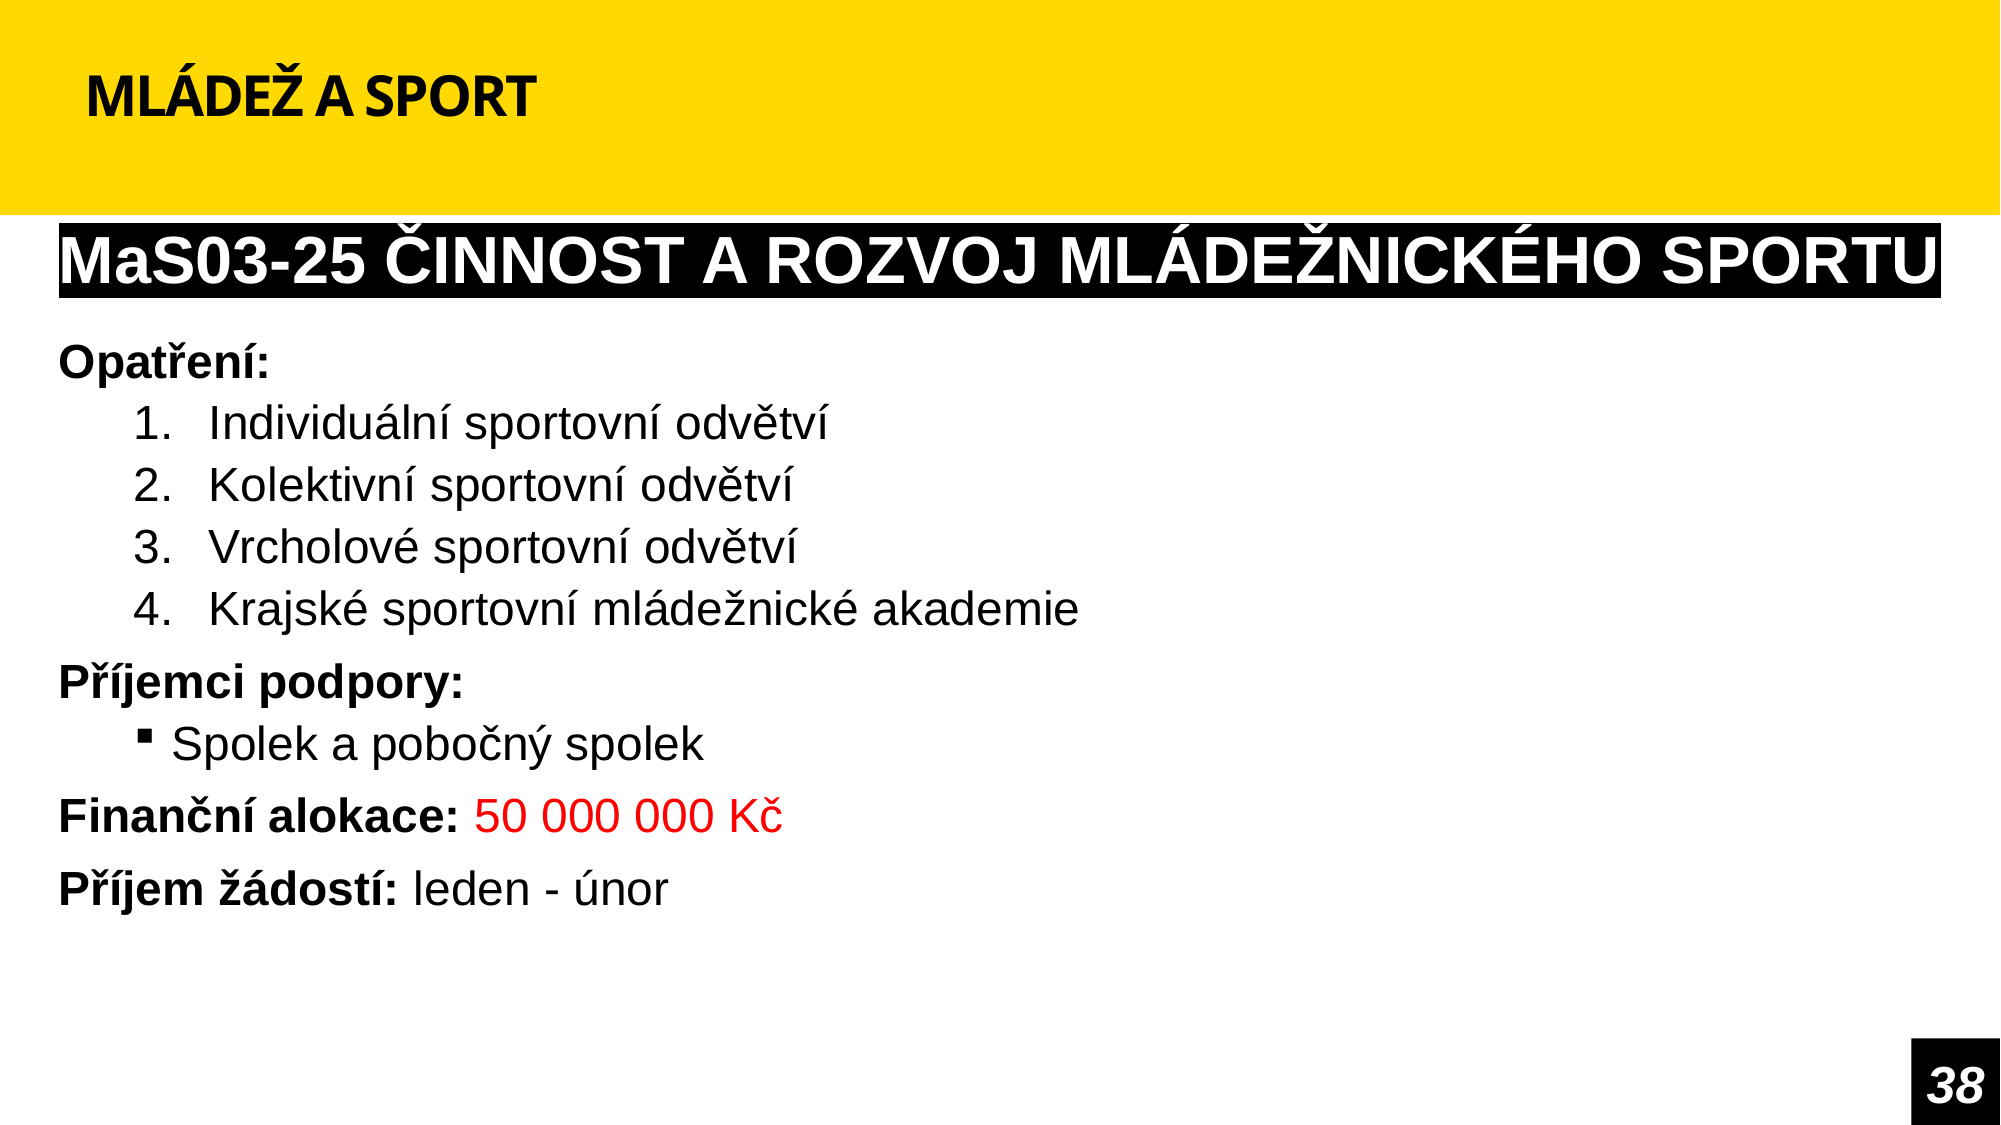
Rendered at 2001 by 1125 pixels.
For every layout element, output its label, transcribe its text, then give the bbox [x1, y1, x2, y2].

list MaS03-25 ČINNOST A ROZVOJ MLÁDEŽNICKÉHO SPORTU Opatření: Individuální sportovní odvětví Kolektivní sportovní odvětví Vrcholové sportovní odvětví Krajské sportovní mládežnické akademie Příjemci podpory: Spolek a pobočný spolek Finanční alokace: 50 000 000 Kč Příjem žádostí: leden - únor [0, 218, 2000, 1125]
slide_number 38 [1911, 1038, 2000, 1125]
title MLÁDEŽ A SPORT [69, 60, 1918, 214]
